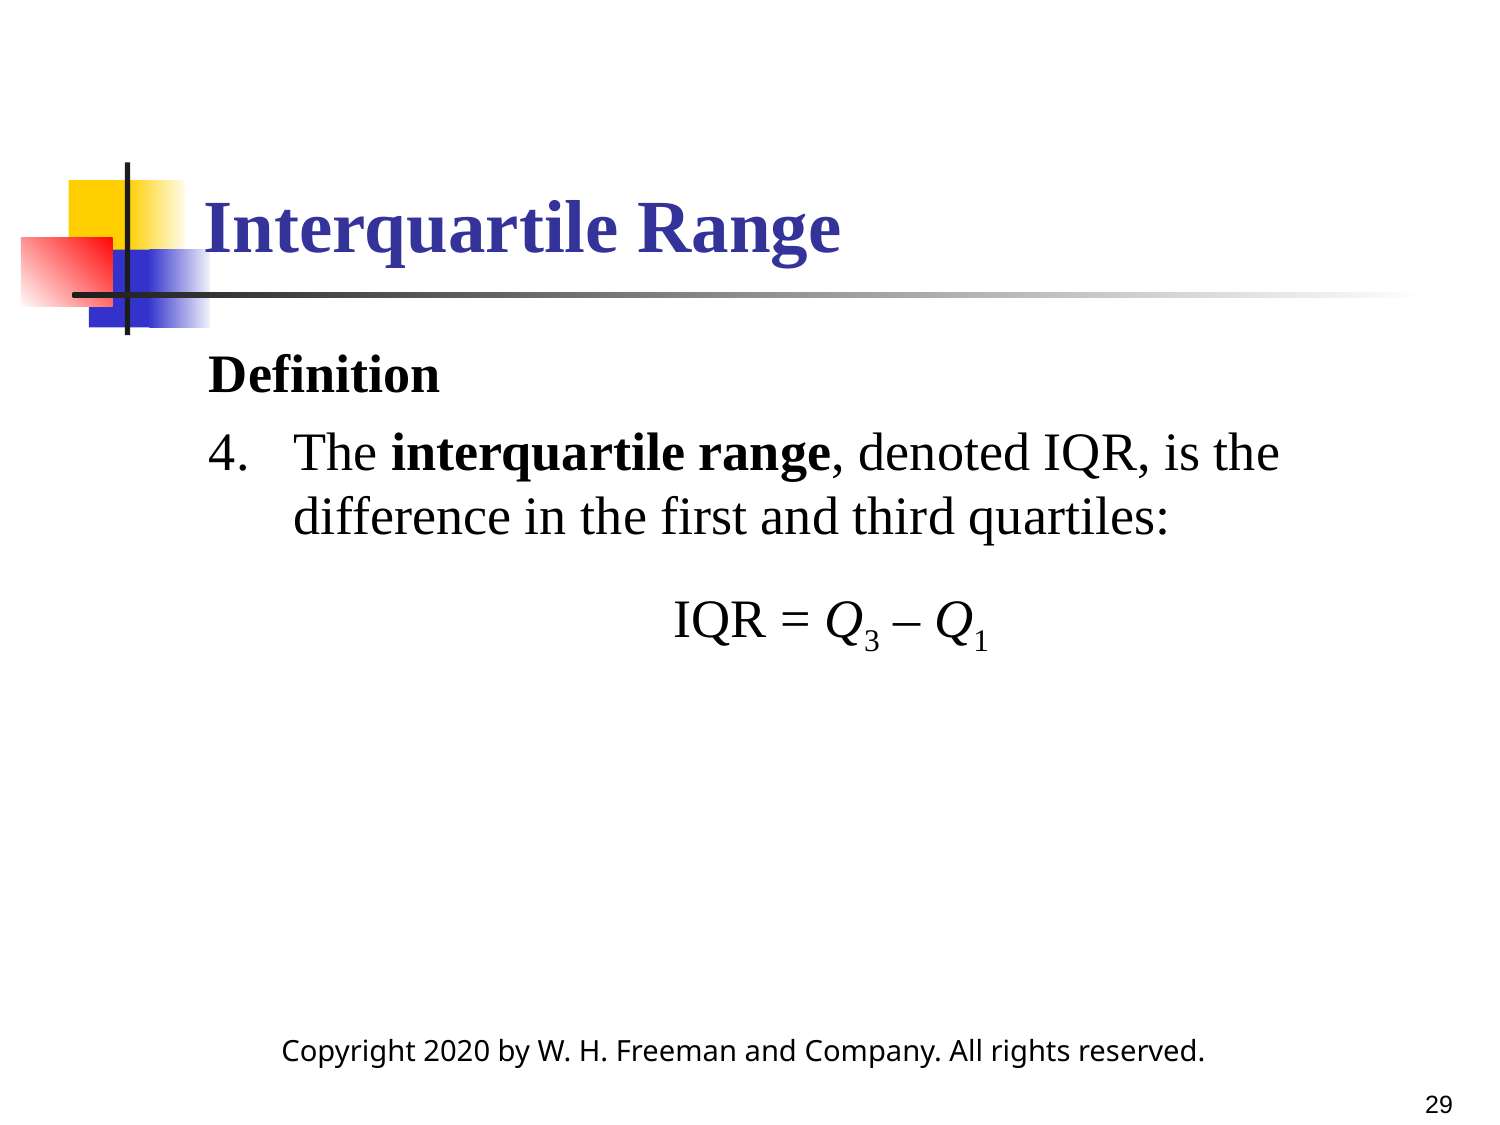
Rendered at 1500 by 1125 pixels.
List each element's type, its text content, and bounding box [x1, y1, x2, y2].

list Definition The interquartile range, denoted IQR, is the difference in the first and third quartiles: IQR = Q3 – Q1 [193, 331, 1469, 1006]
title Interquartile Range [188, 35, 1468, 275]
